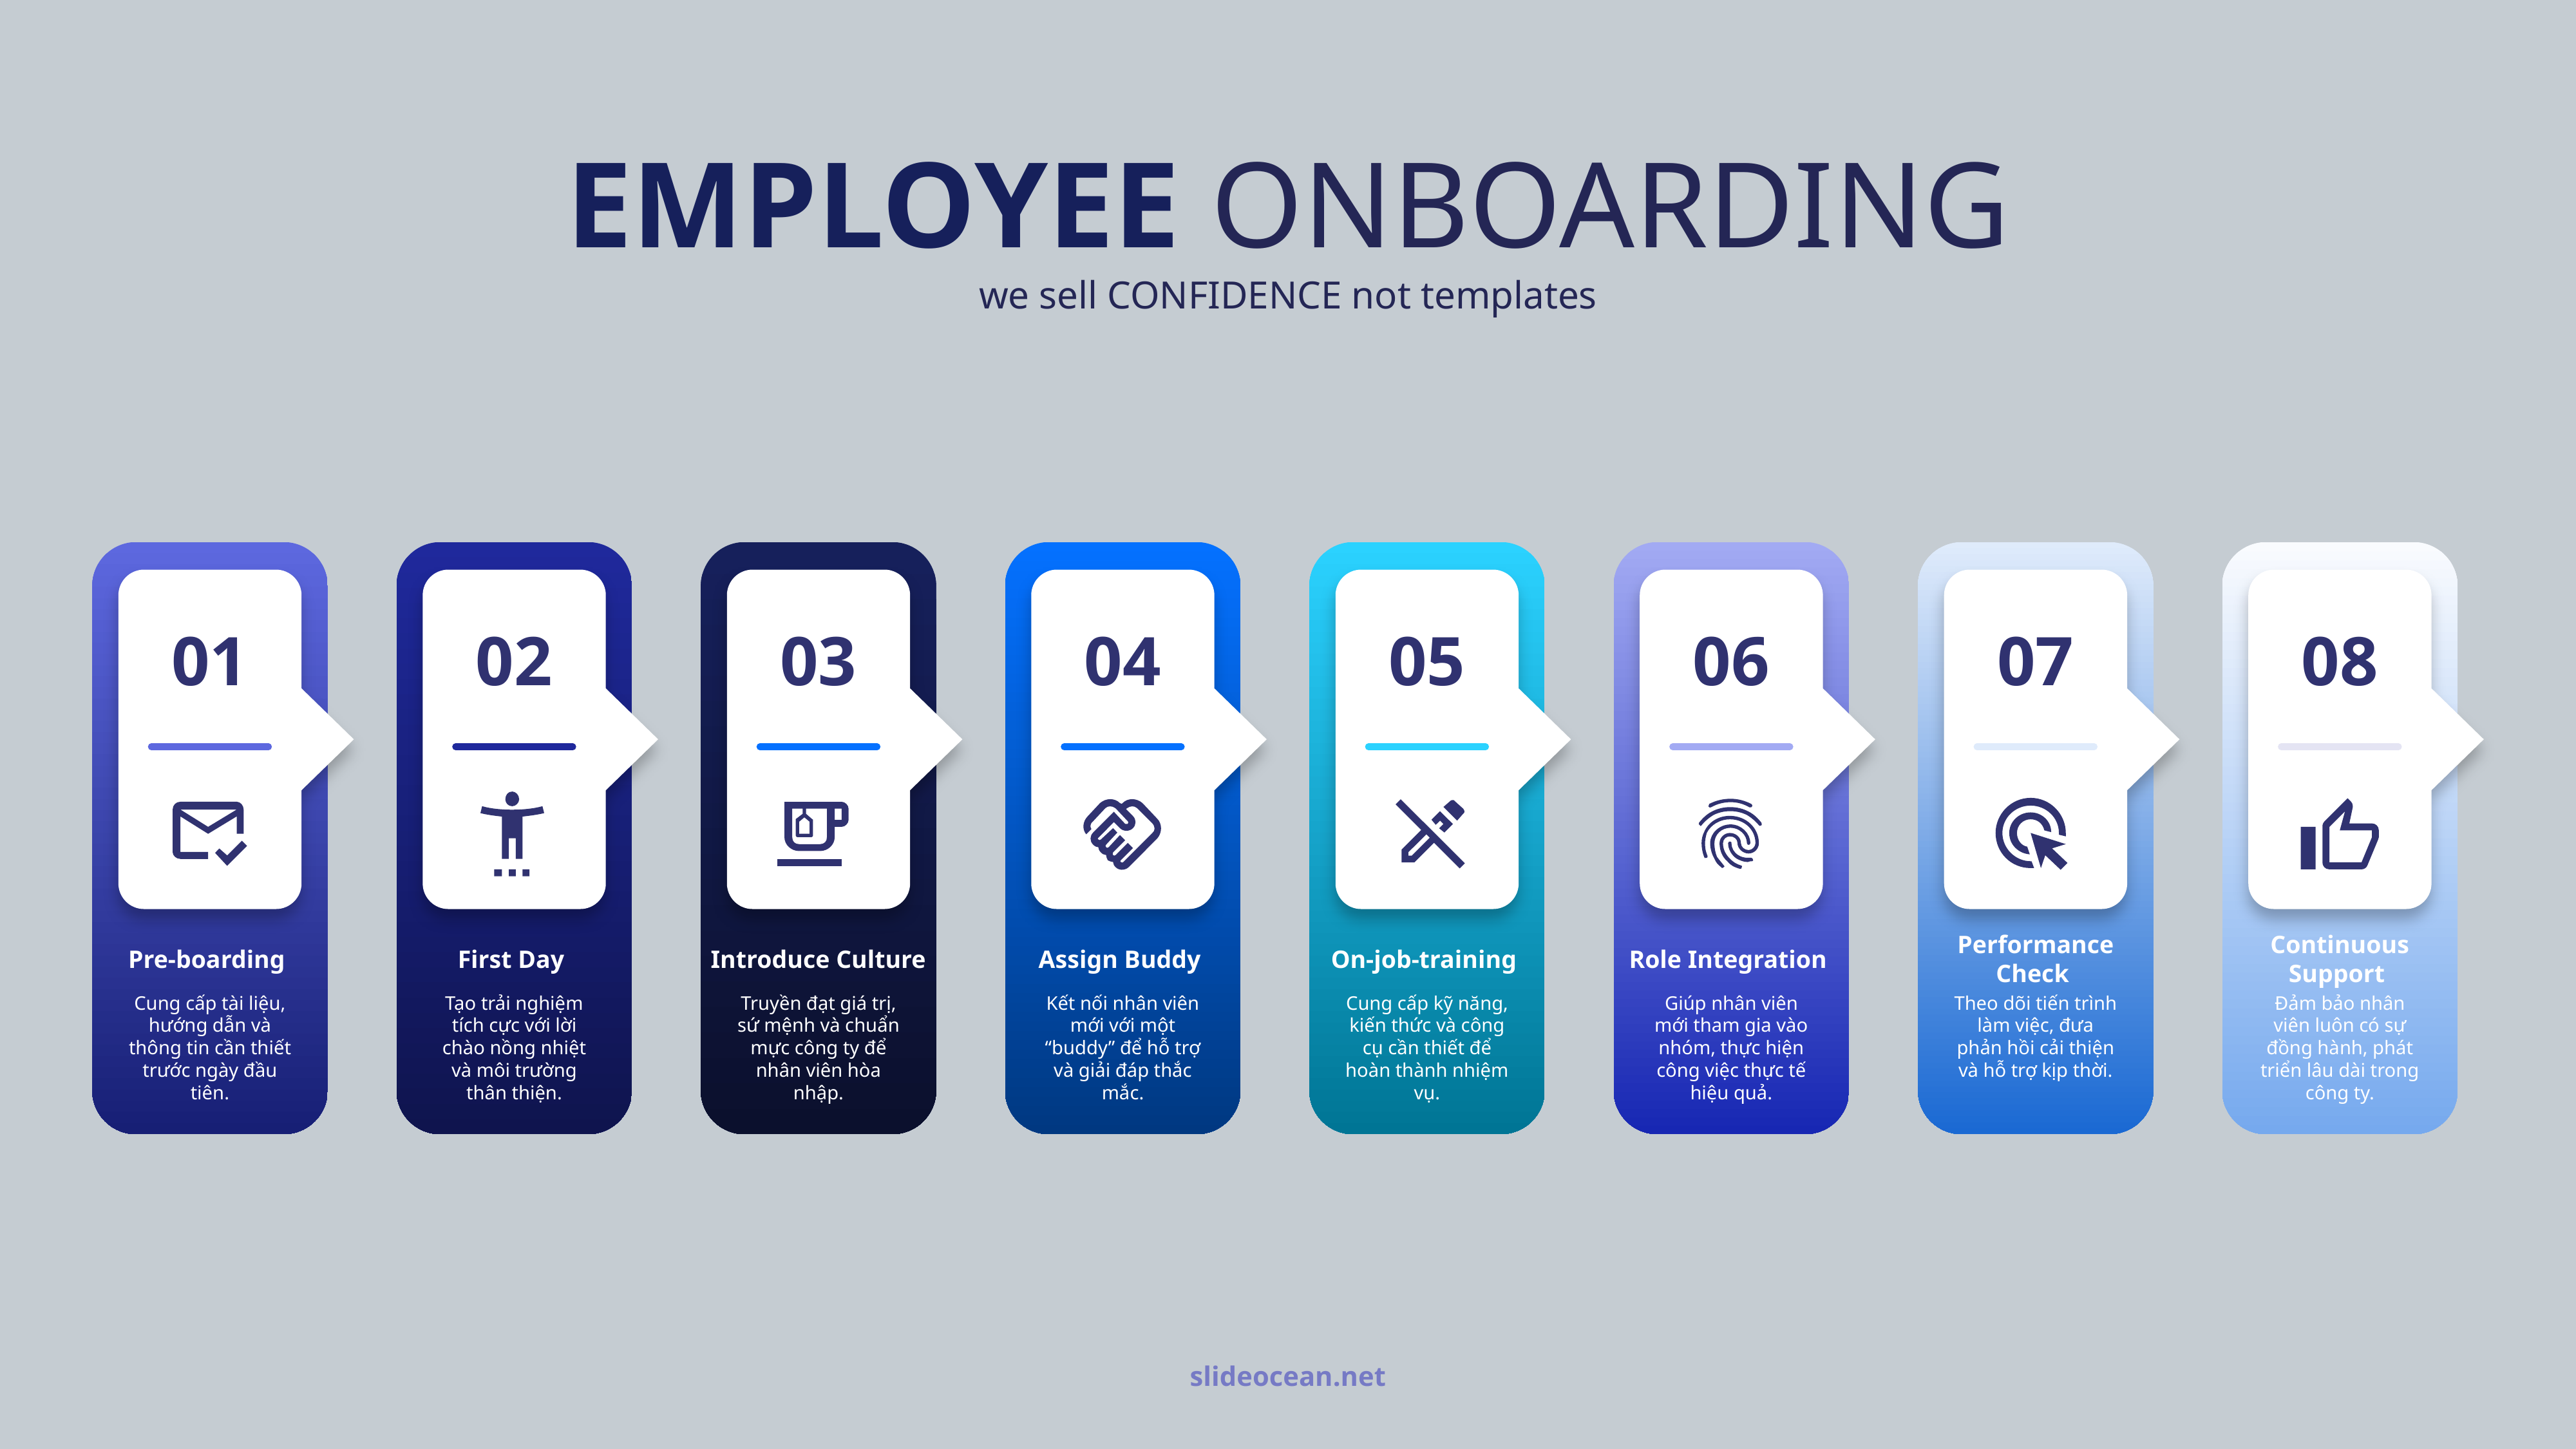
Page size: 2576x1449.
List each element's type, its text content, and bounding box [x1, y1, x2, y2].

text_box [2322, 798, 2379, 869]
text_box [699, 541, 938, 1095]
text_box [1005, 938, 1241, 1110]
text_box [494, 869, 502, 876]
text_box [777, 801, 849, 867]
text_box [1917, 938, 2154, 1088]
text_box [2031, 833, 2068, 870]
text_box we sell CONFIDENCE not templates [969, 276, 1607, 321]
text_box [214, 840, 247, 866]
text_box [1613, 541, 1850, 1098]
text_box [1334, 568, 1573, 911]
text_box [117, 568, 355, 911]
text_box 05 [1368, 614, 1486, 704]
text_box [395, 541, 633, 1135]
text_box [1396, 799, 1465, 869]
text_box [1917, 541, 2155, 1135]
text_box 04 [1064, 614, 1182, 704]
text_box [2222, 938, 2458, 1088]
text_box [1004, 541, 1242, 1098]
text_box [91, 541, 329, 1095]
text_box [396, 938, 632, 1088]
text_box 08 [2281, 614, 2399, 704]
text_box [1617, 1110, 1846, 1135]
text_box [1083, 799, 1161, 870]
text_box [726, 568, 964, 911]
text_box [505, 791, 520, 806]
text_box [509, 869, 516, 876]
text_box 07 [1976, 614, 2094, 704]
text_box [1009, 1110, 1237, 1135]
text_box [1995, 797, 2066, 868]
text_box [2221, 541, 2459, 1135]
text_box [522, 869, 530, 876]
text_box 01 [151, 614, 269, 704]
text_box [1312, 1110, 1541, 1135]
text_box [421, 568, 660, 911]
text_box [95, 1110, 325, 1135]
text_box [704, 1110, 933, 1135]
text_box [1309, 938, 1546, 1110]
text_box [1638, 568, 1877, 911]
text_box 02 [455, 614, 573, 704]
text_box [1708, 799, 1752, 808]
text_box [1030, 568, 1269, 911]
text_box [480, 806, 544, 859]
text_box 06 [1672, 614, 1790, 704]
text_box EMPLOYEE ONBOARDING [556, 125, 2020, 276]
text_box [1308, 541, 1546, 1095]
text_box [173, 801, 244, 859]
text_box [2300, 826, 2316, 869]
text_box [1701, 815, 1759, 869]
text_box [1613, 938, 1850, 1110]
text_box [1943, 568, 2181, 911]
text_box [2247, 568, 2486, 911]
text_box 03 [759, 614, 877, 704]
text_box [700, 938, 937, 1110]
text_box slideocean.net [1180, 1354, 1396, 1397]
text_box [1698, 807, 1762, 826]
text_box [91, 938, 328, 1110]
